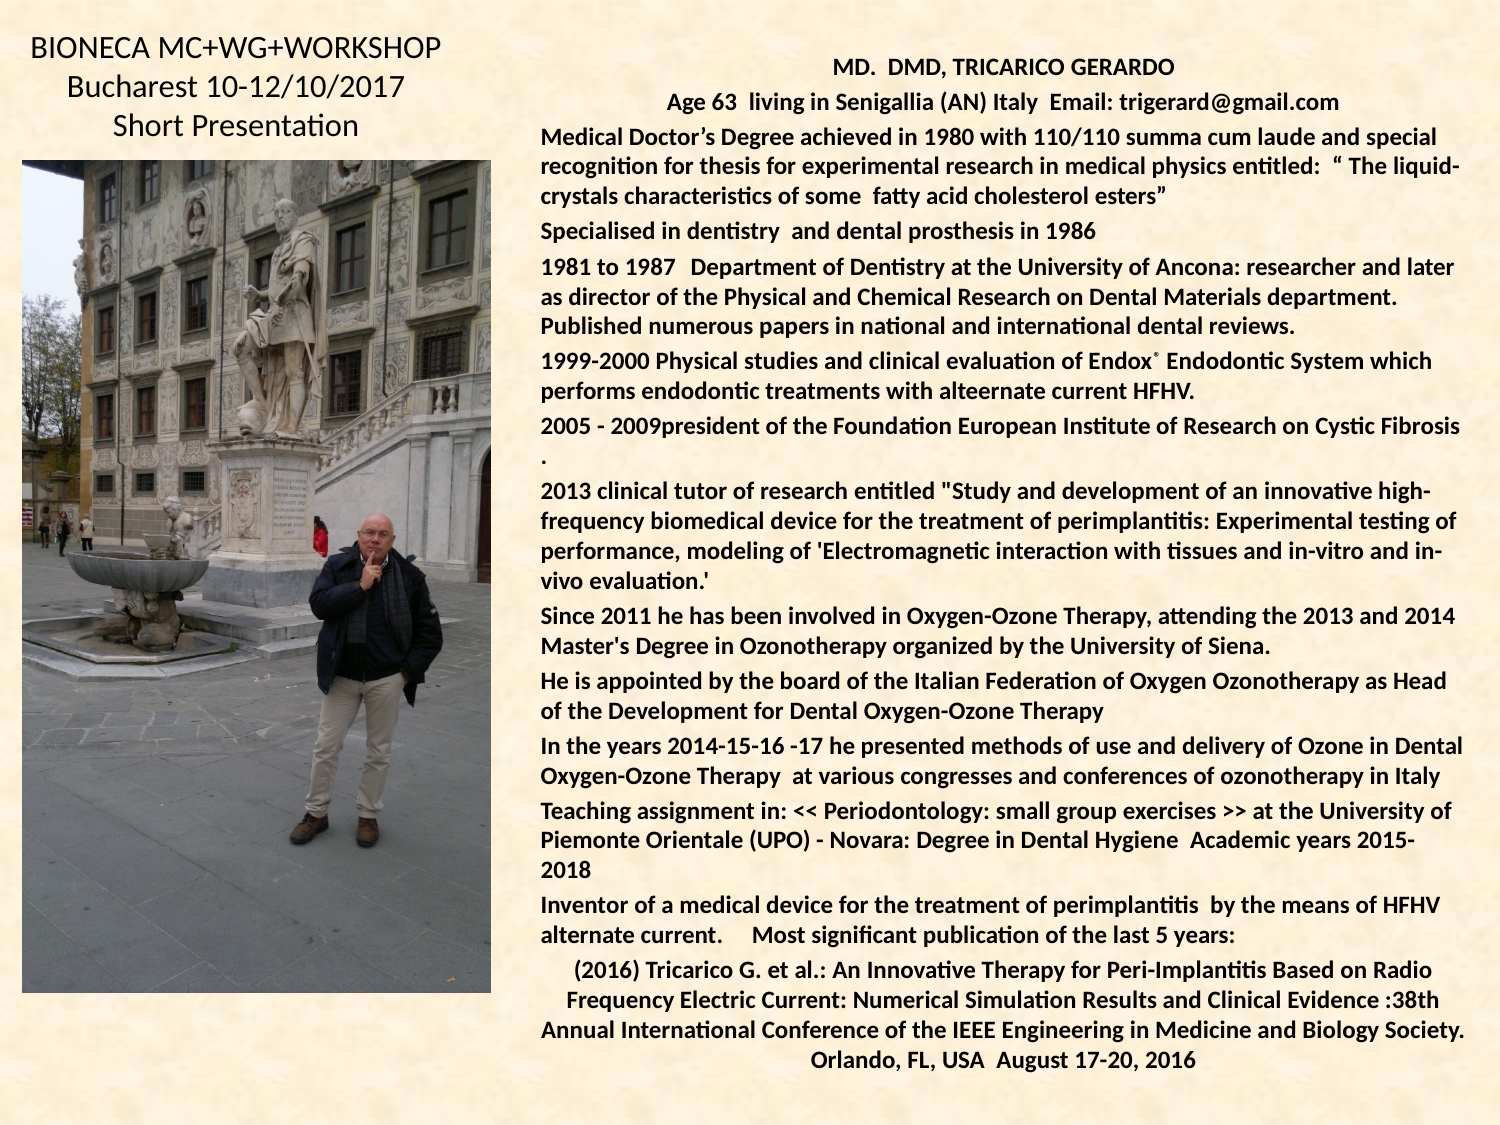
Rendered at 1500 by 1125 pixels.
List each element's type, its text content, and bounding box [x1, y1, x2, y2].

title BIONECA MC+WG+WORKSHOP Bucharest 10-12/10/2017 Short Presentation [5, 7, 467, 161]
picture [0, 0, 1500, 1125]
subtitle MD. DMD, TRICARICO GERARDO Age 63 living in Senigallia (AN) Italy Email: trigerard@gmail.com Medical Doctor’s Degree achieved in 1980 with 110/110 summa cum laude and special recognition for thesis for experimental research in medical physics entitled: “ The liquid-crystals characteristics of some fatty acid cholesterol esters” Specialised in dentistry and dental prosthesis in 1986 1981 to 1987 Department of Dentistry at the University of Ancona: researcher and later as director of the Physical and Chemical Research on Dental Materials department. Published numerous papers in national and international dental reviews. 1999-2000 Physical studies and clinical evaluation of Endox® Endodontic System which performs endodontic treatments with alteernate current HFHV. 2005 - 2009president of the Foundation European Institute of Research on Cystic Fibrosis . 2013 clinical tutor of research entitled "Study and development of an innovative high-frequency biomedical device for the treatment of perimplantitis: Experimental testing of performance, modeling of 'Electromagnetic interaction with tissues and in-vitro and in-vivo evaluation.' Since 2011 he has been involved in Oxygen-Ozone Therapy, attending the 2013 and 2014 Master's Degree in Ozonotherapy organized by the University of Siena. He is appointed by the board of the Italian Federation of Oxygen Ozonotherapy as Head of the Development for Dental Oxygen-Ozone Therapy In the years 2014-15-16 -17 he presented methods of use and delivery of Ozone in Dental Oxygen-Ozone Therapy at various congresses and conferences of ozonotherapy in Italy Teaching assignment in: << Periodontology: small group exercises >> at the University of Piemonte Orientale (UPO) - Novara: Degree in Dental Hygiene Academic years 2015-2018 Inventor of a medical device for the treatment of perimplantitis by the means of HFHV alternate current. Most significant publication of the last 5 years: (2016) Tricarico G. et al.: An Innovative Therapy for Peri-Implantitis Based on Radio Frequency Electric Current: Numerical Simulation Results and Clinical Evidence :38th Annual International Conference of the IEEE Engineering in Medicine and Biology Society. Orlando, FL, USA August 17-20, 2016 [525, 42, 1483, 1052]
